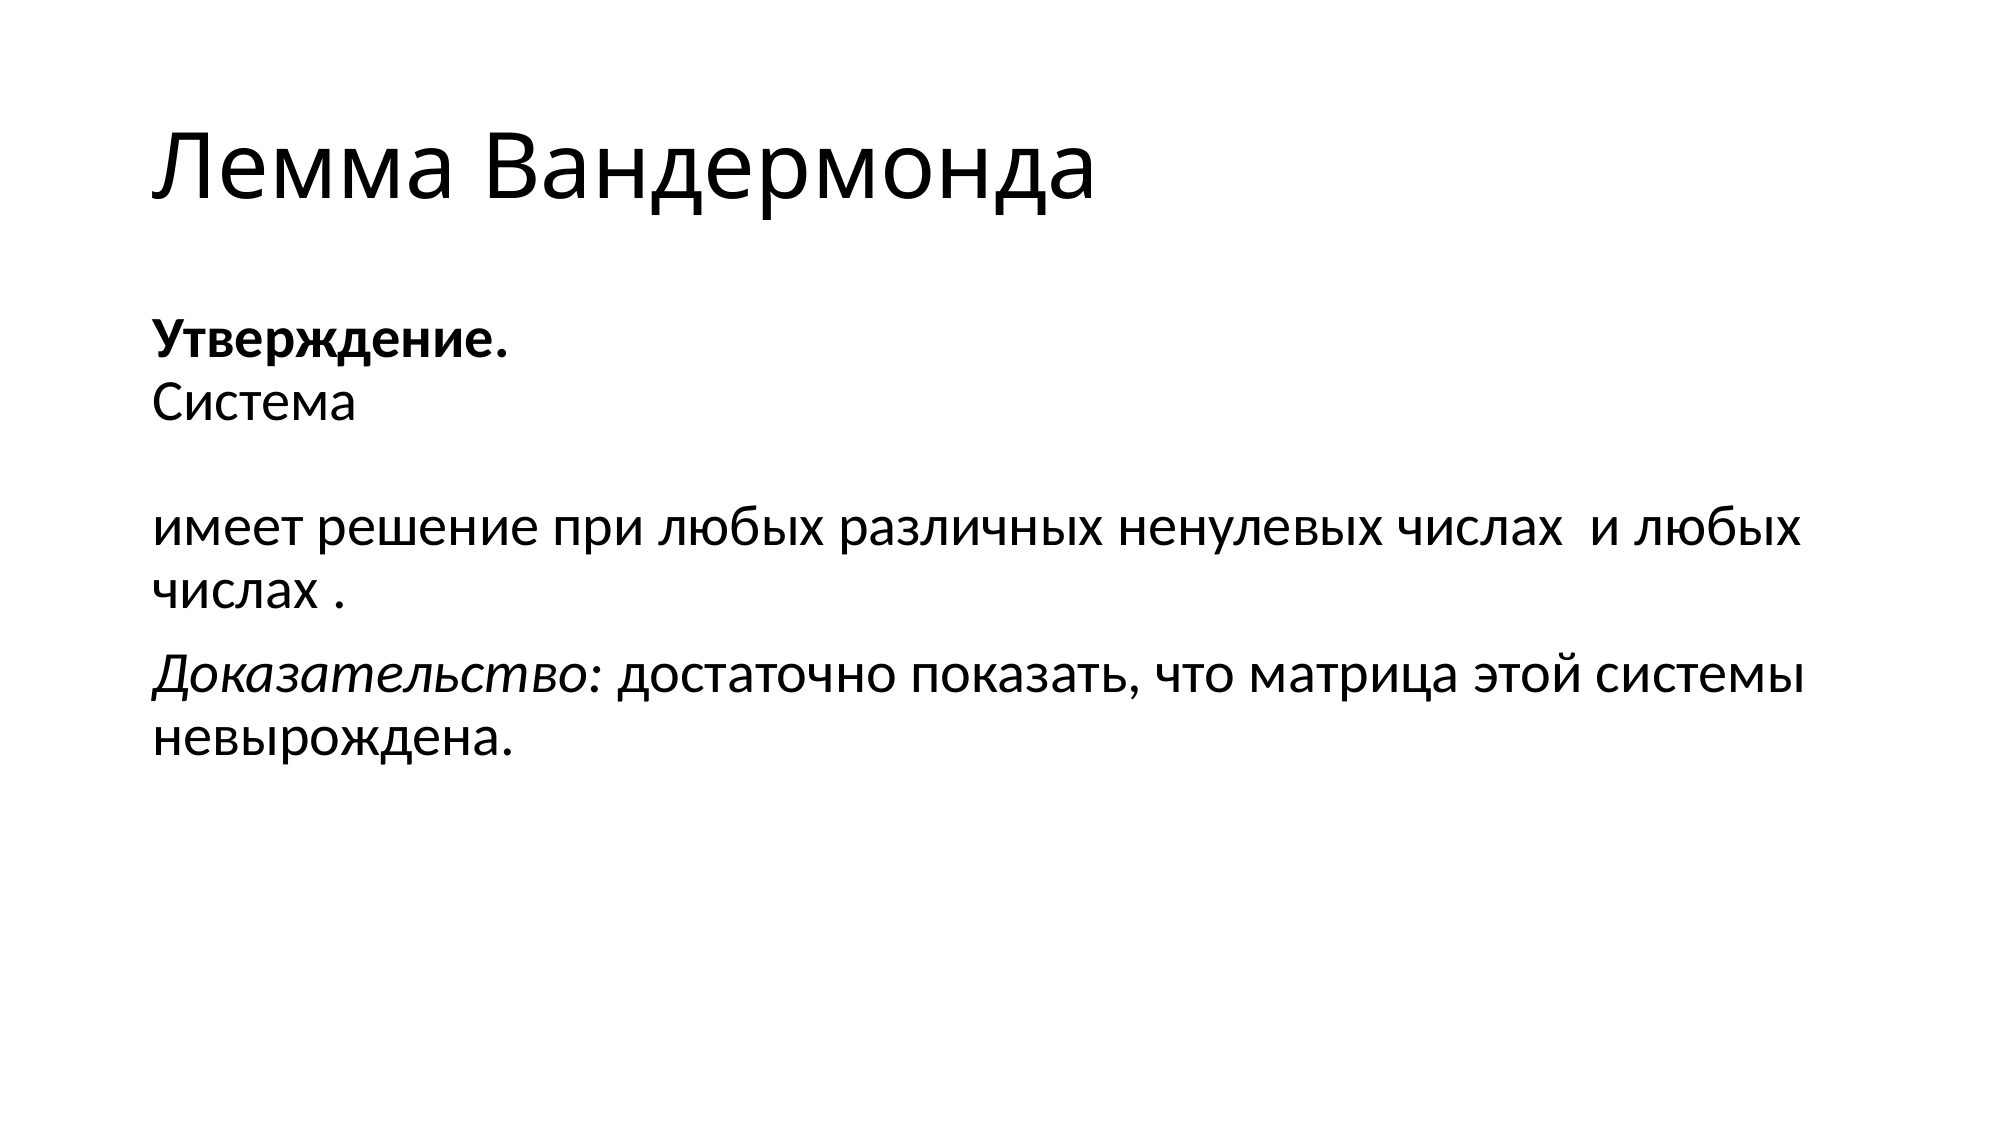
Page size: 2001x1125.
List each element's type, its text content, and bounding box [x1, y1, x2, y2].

title Лемма Вандермонда [137, 59, 1863, 278]
